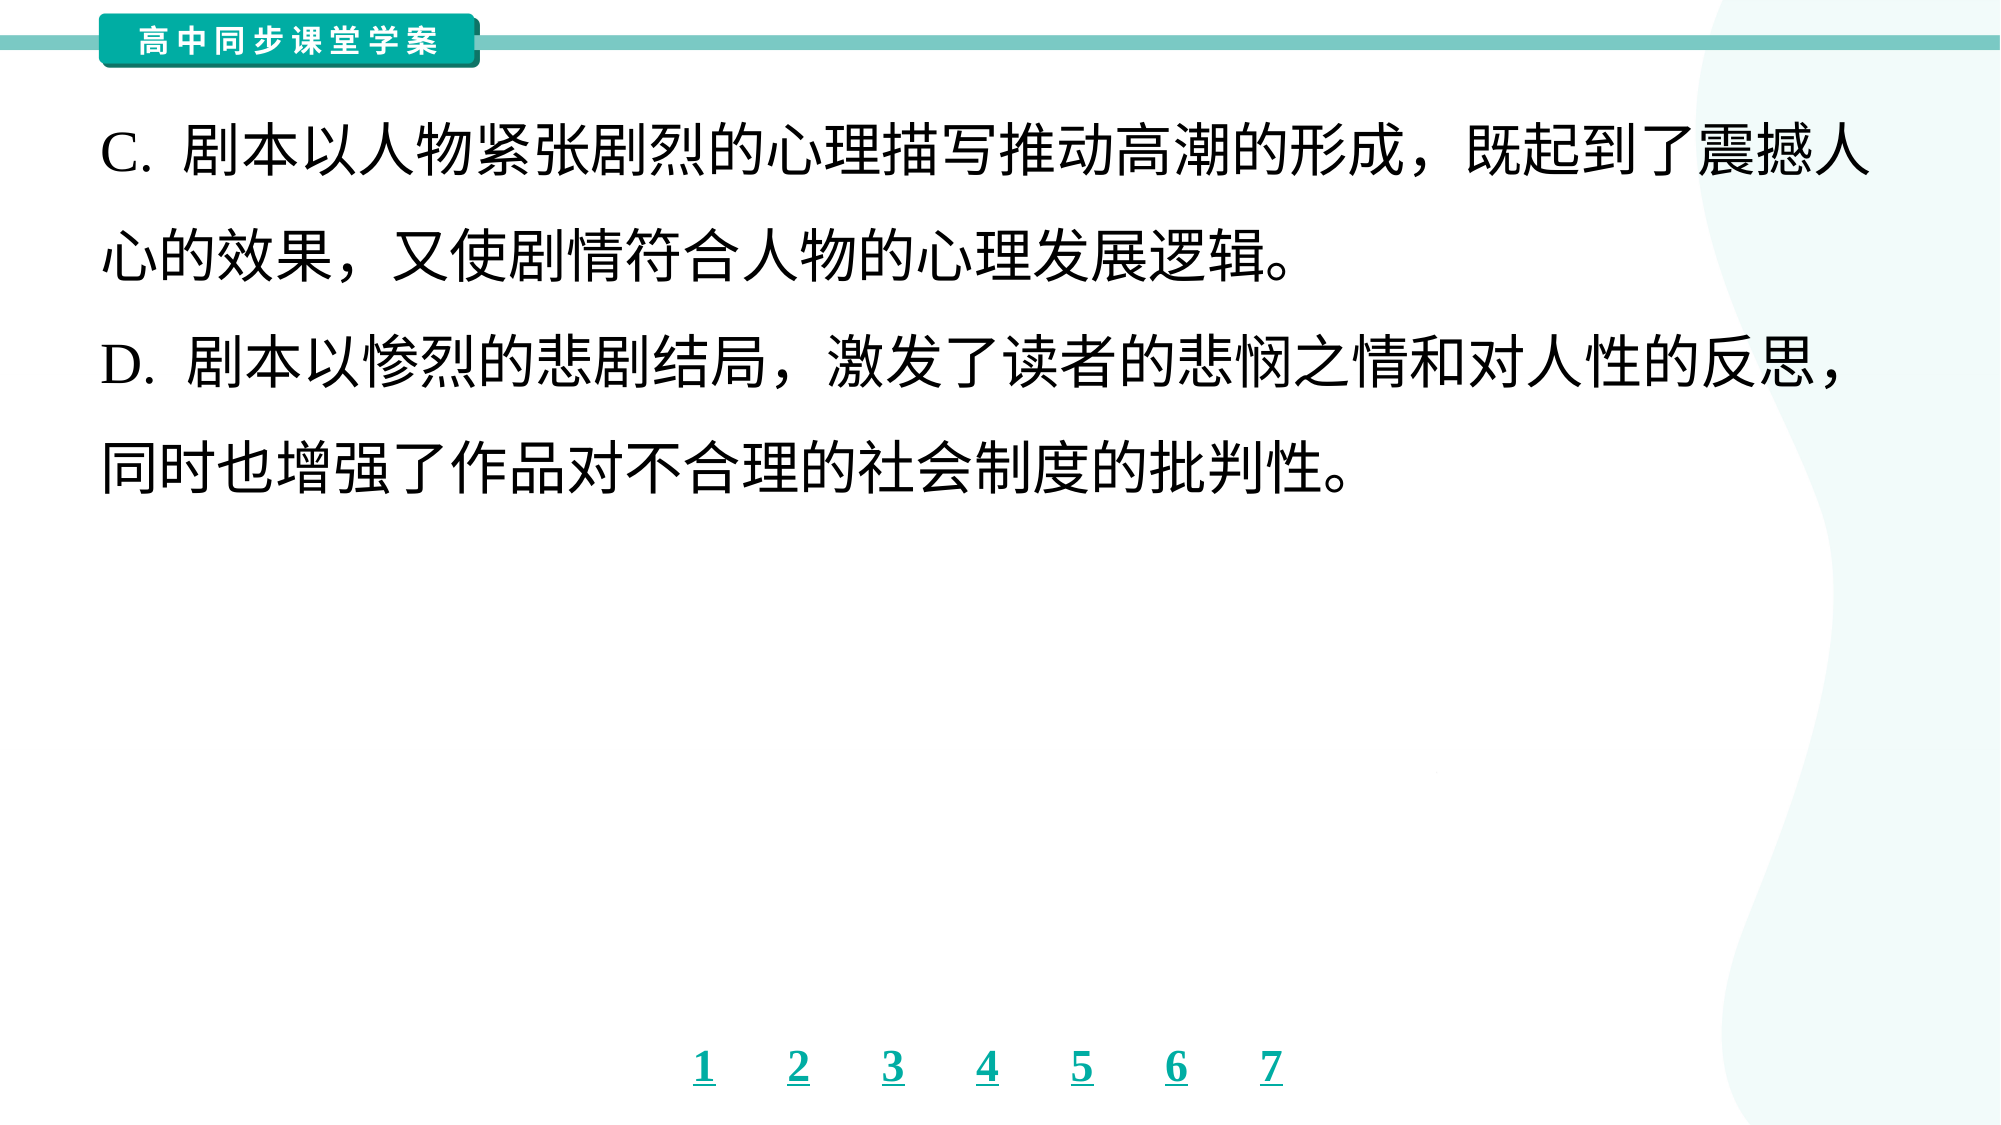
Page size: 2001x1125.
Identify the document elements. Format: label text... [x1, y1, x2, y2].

text_box C. 剧本以人物紧张剧烈的心理描写推动高潮的形成，既起到了震撼人 心的效果，又使剧情符合人物的心理发展逻辑。 D. 剧本以惨烈的悲剧结局，激发了读者的悲悯之情和对人性的反思， 同时也增强了作品对不合理的社会制度的批判性。 [100, 76, 1899, 502]
picture [0, 0, 2000, 1125]
